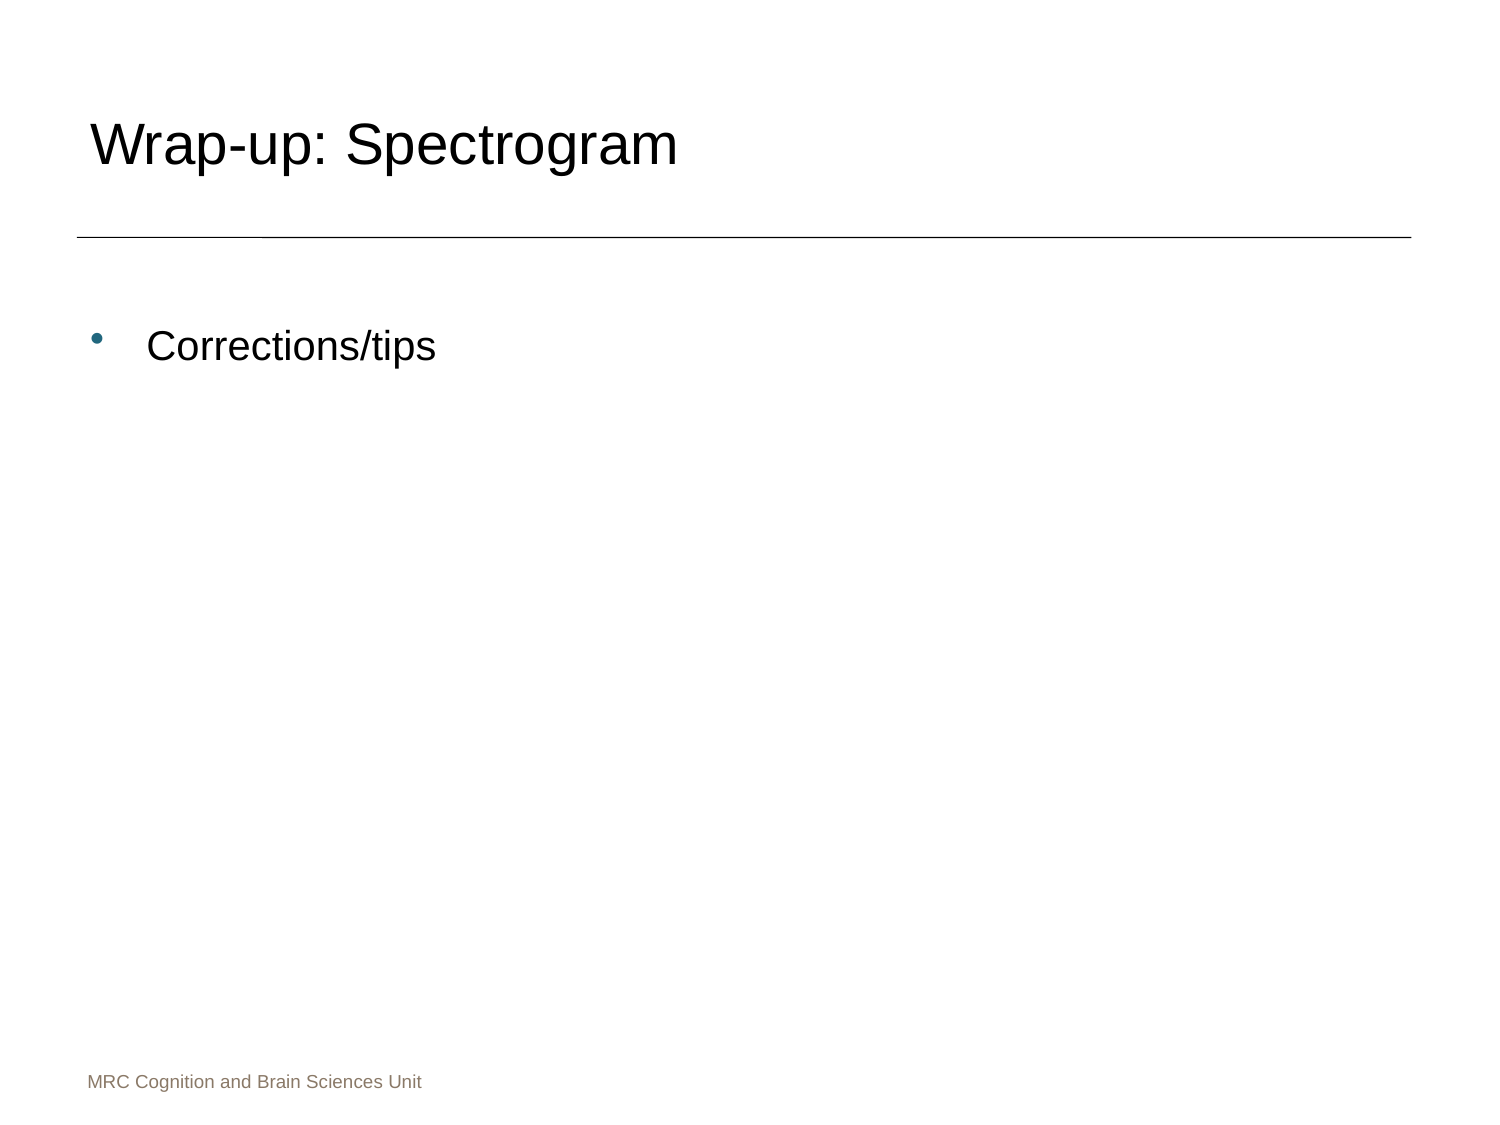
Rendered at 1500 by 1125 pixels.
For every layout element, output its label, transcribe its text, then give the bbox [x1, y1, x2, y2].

title Wrap-up: Spectrogram [74, 74, 1413, 209]
list Corrections/tips [74, 310, 1413, 1062]
